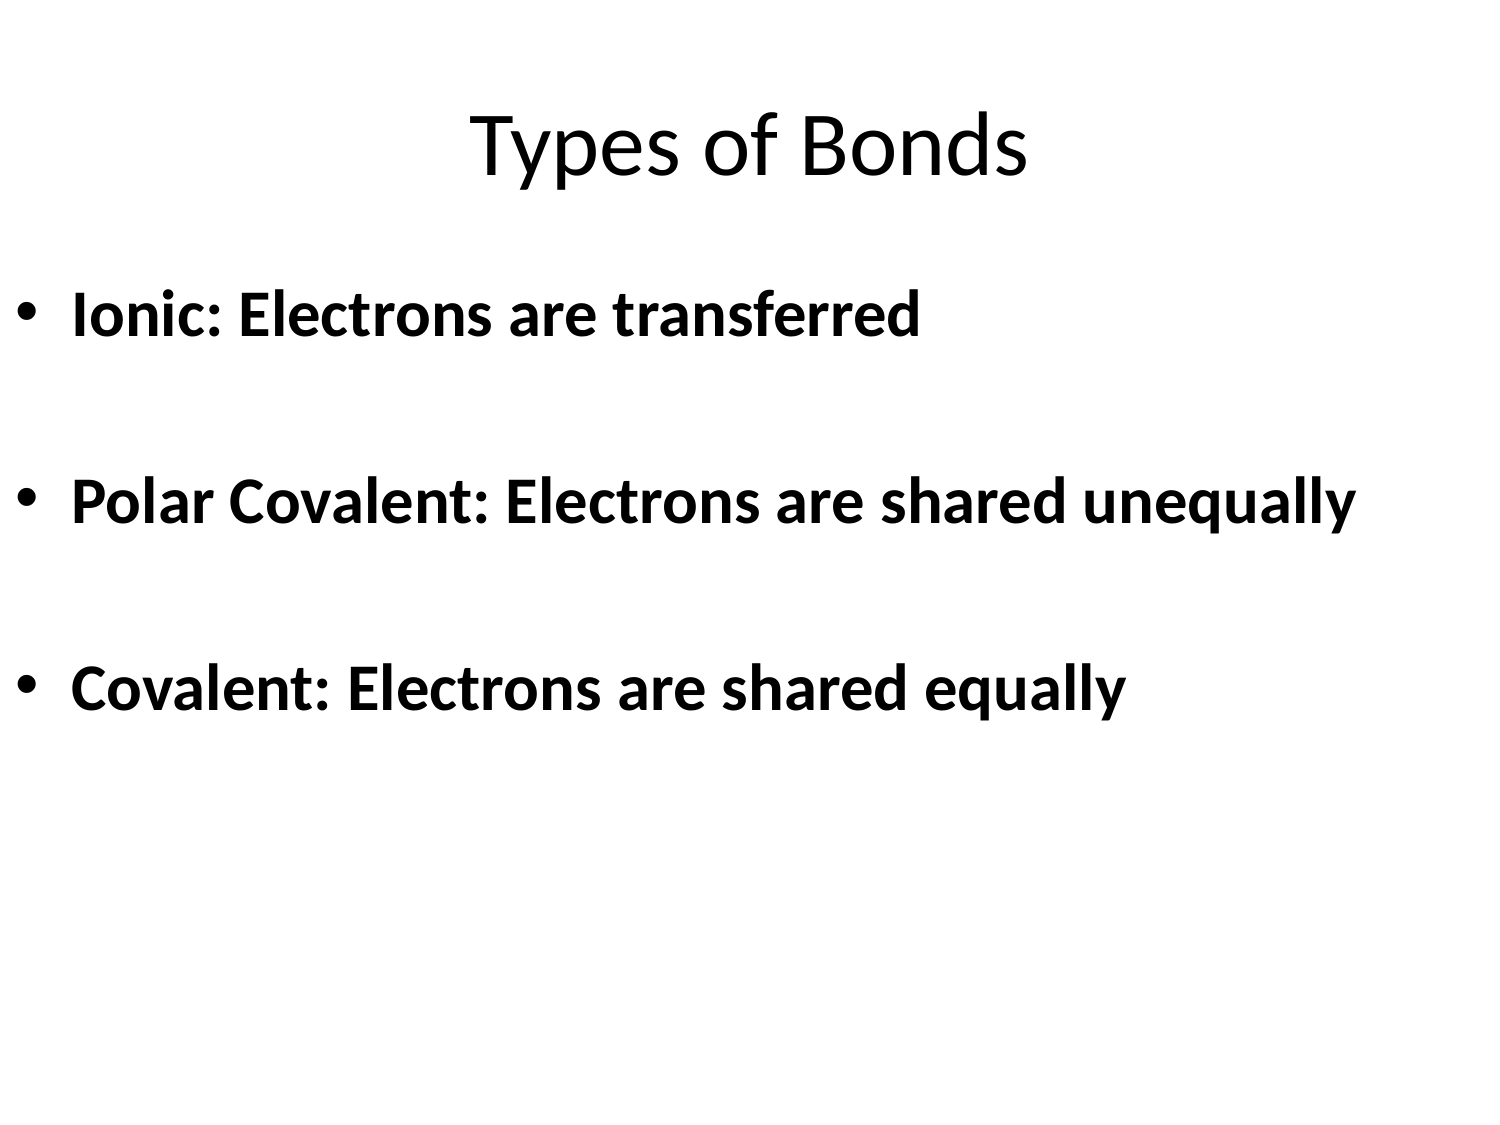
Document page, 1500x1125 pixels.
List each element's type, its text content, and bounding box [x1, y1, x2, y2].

title Types of Bonds [75, 45, 1425, 233]
list Ionic: Electrons are transferred Polar Covalent: Electrons are shared unequally Covalent: Electrons are shared equally [0, 262, 1500, 1005]
